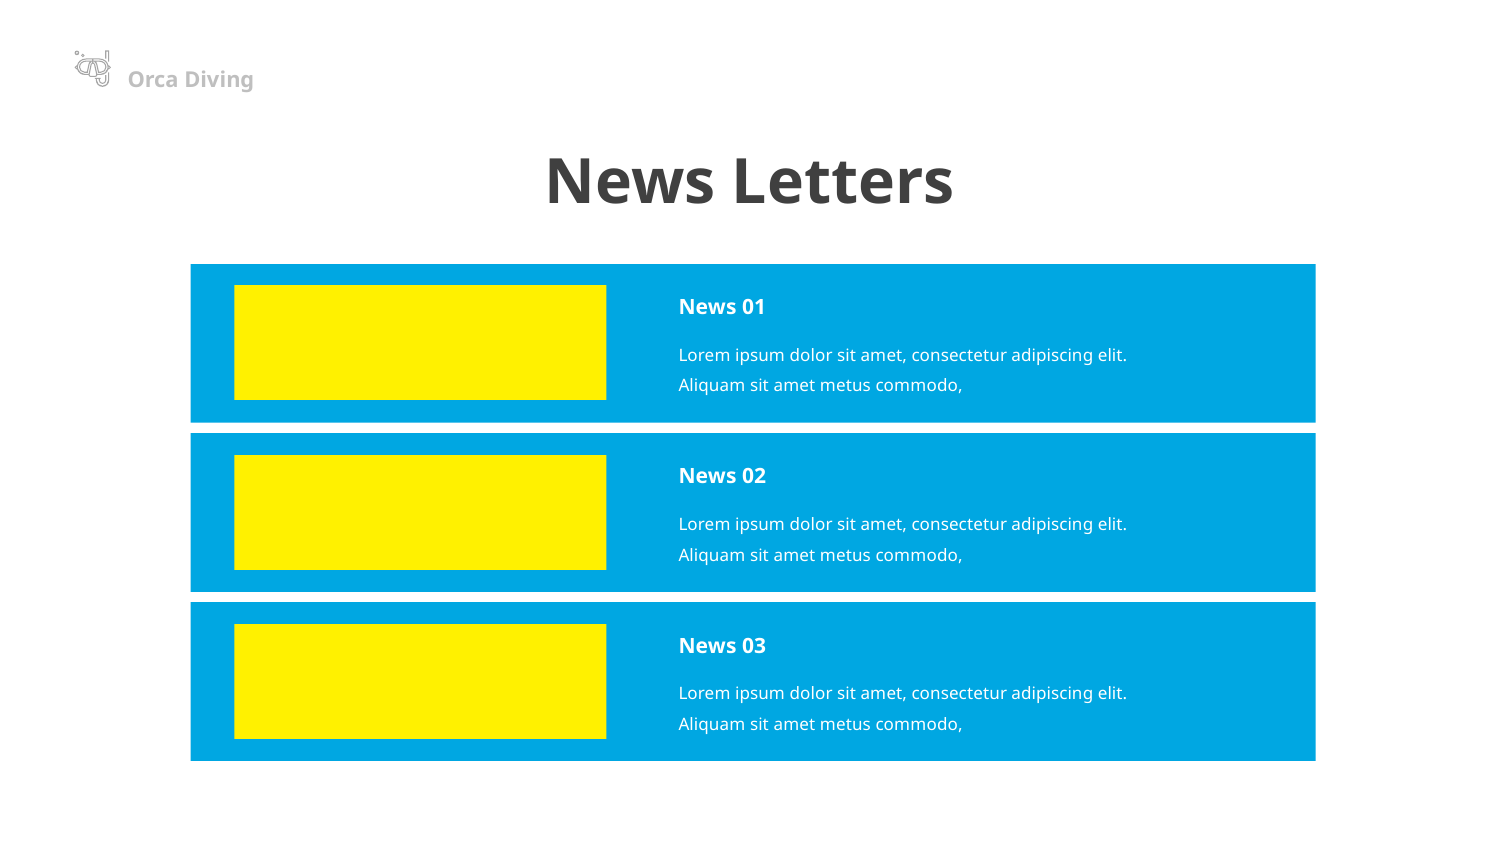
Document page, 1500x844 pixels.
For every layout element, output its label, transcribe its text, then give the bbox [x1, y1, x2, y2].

text_box Lorem ipsum dolor sit amet, consectetur adipiscing elit. Aliquam sit amet metus commodo, [663, 664, 1202, 742]
picture [235, 625, 606, 738]
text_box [74, 50, 324, 99]
text_box Lorem ipsum dolor sit amet, consectetur adipiscing elit. Aliquam sit amet metus commodo, [663, 326, 1202, 403]
text_box News 02 [663, 455, 862, 495]
picture [235, 456, 606, 569]
text_box News Letters [405, 133, 1095, 224]
text_box News 03 [663, 624, 862, 664]
text_box Lorem ipsum dolor sit amet, consectetur adipiscing elit. Aliquam sit amet metus commodo, [663, 495, 1202, 573]
text_box News 01 [663, 285, 862, 326]
picture [235, 286, 606, 399]
